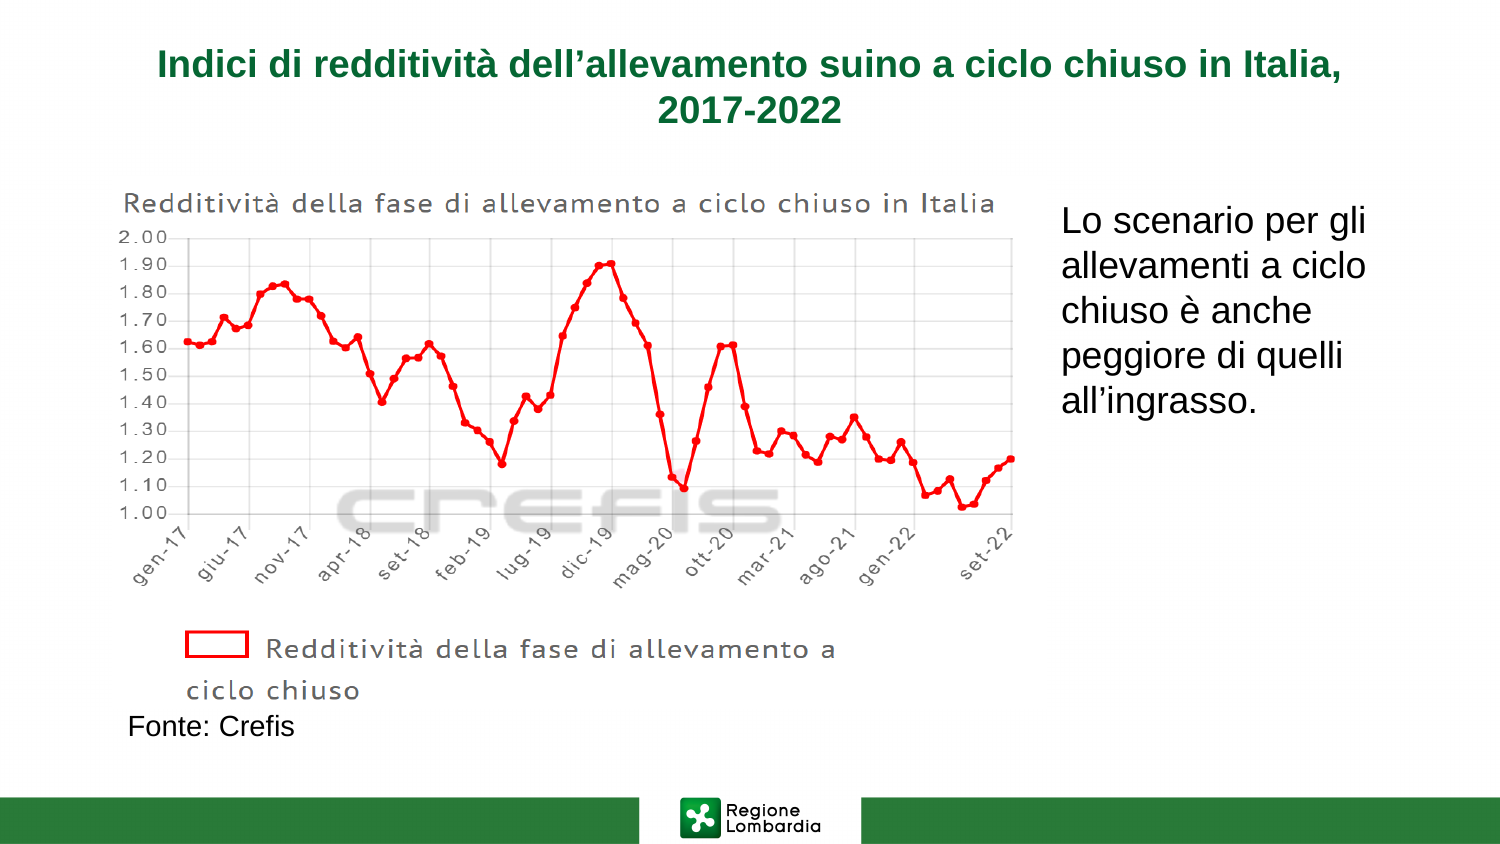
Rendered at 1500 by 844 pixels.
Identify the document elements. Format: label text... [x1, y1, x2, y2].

picture [0, 0, 1500, 844]
title Indici di redditività dell’allevamento suino a ciclo chiuso in Italia, 2017-2022 [112, 30, 1388, 139]
text_box Fonte: Crefis [112, 716, 311, 750]
subtitle Lo scenario per gli allevamenti a ciclo chiuso è anche peggiore di quelli all’ingrasso. [1046, 188, 1388, 732]
